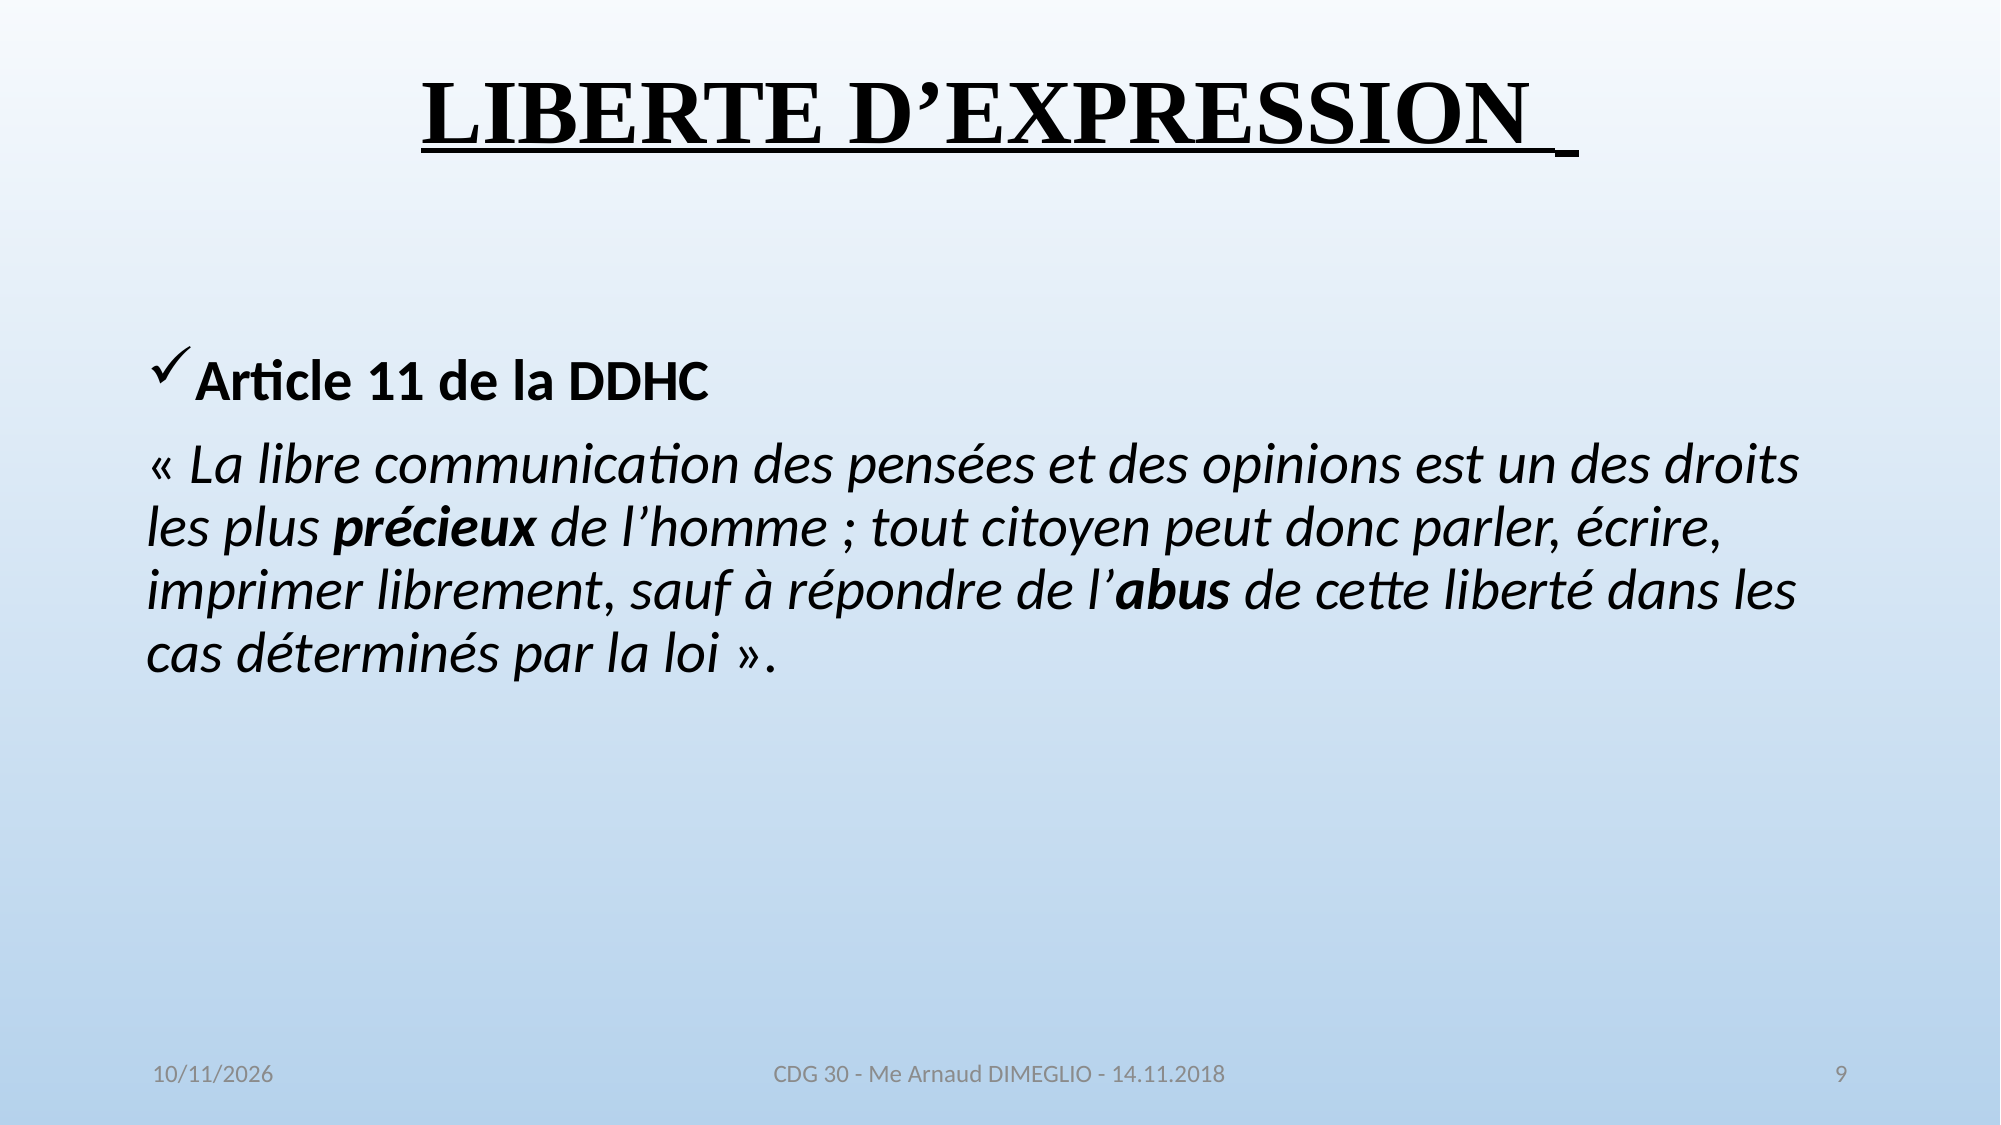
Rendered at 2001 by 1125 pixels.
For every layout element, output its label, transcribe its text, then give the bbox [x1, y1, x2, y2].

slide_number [137, 1042, 588, 1103]
title LIBERTE D’EXPRESSION [137, 59, 1863, 278]
slide_number 9 [1412, 1042, 1863, 1103]
footer CDG 30 - Me Arnaud DIMEGLIO - 14.11.2018 [662, 1042, 1338, 1103]
list Article 11 de la DDHC « La libre communication des pensées et des opinions est un des droits les plus précieux de l’homme ; tout citoyen peut donc parler, écrire, imprimer librement, sauf à répondre de l’abus de cette liberté dans les cas déterminés par la loi ». [131, 342, 1857, 897]
